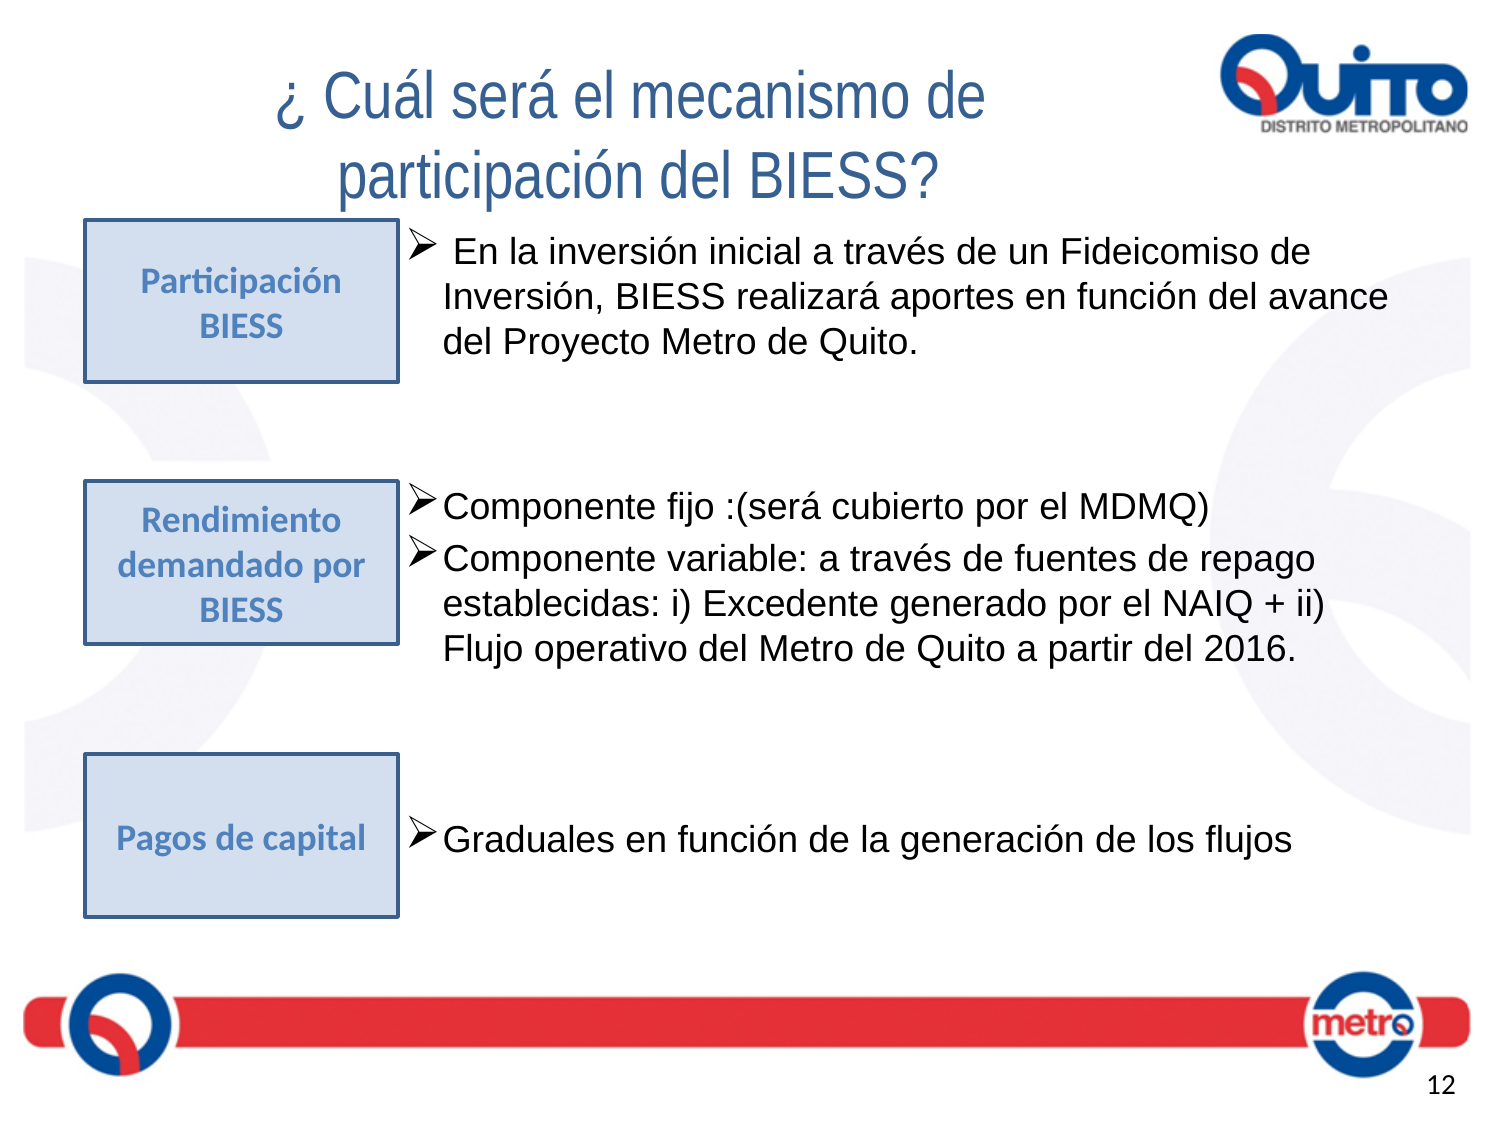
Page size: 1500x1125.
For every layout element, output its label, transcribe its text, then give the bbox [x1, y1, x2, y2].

text_box Graduales en función de la generación de los flujos [404, 815, 1390, 861]
picture [23, 34, 1477, 1091]
text_box Rendimiento demandado por BIESS [83, 479, 400, 646]
text_box Componente fijo :(será cubierto por el MDMQ) Componente variable: a través de fuentes de repago establecidas: i) Excedente generado por el NAIQ + ii) Flujo operativo del Metro de Quito a partir del 2016. [404, 481, 1390, 670]
text_box Participación BIESS [83, 218, 400, 384]
title ¿ Cuál será el mecanismo de participación del BIESS? [0, 44, 1329, 232]
slide_number 12 [1120, 1057, 1471, 1118]
text_box En la inversión inicial a través de un Fideicomiso de Inversión, BIESS realizará aportes en función del avance del Proyecto Metro de Quito. [404, 227, 1390, 363]
text_box Pagos de capital [83, 752, 400, 919]
